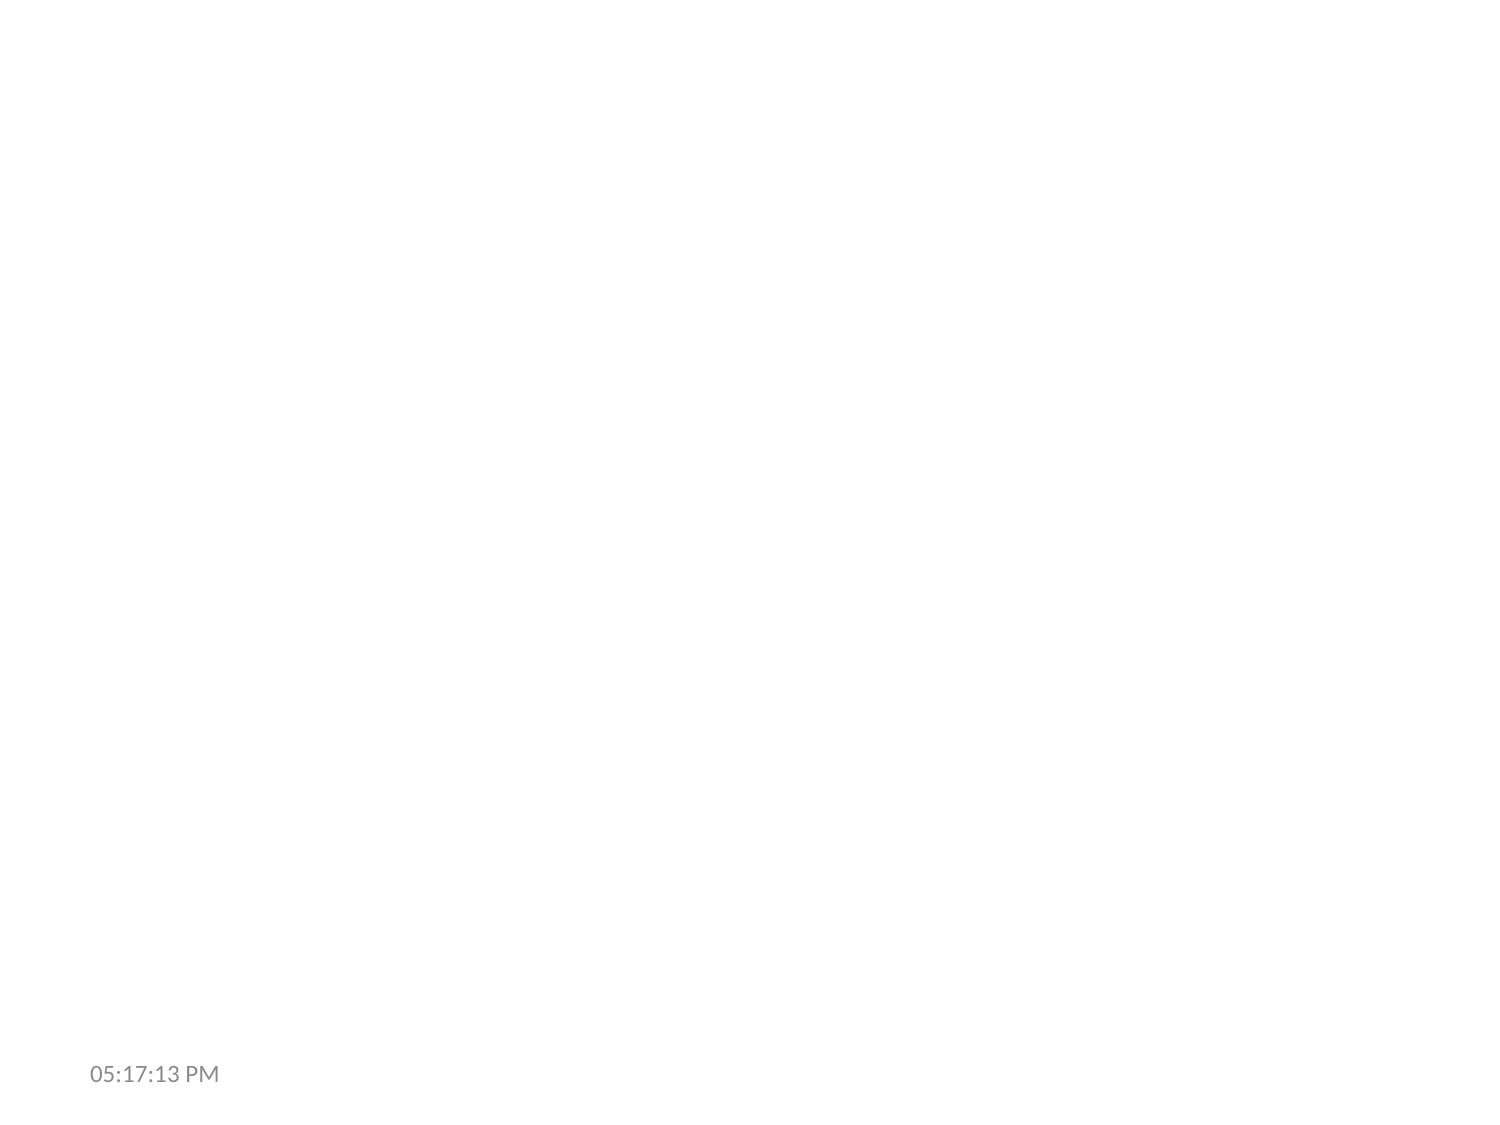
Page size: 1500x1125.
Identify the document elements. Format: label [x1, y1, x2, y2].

slide_number [75, 1042, 425, 1103]
